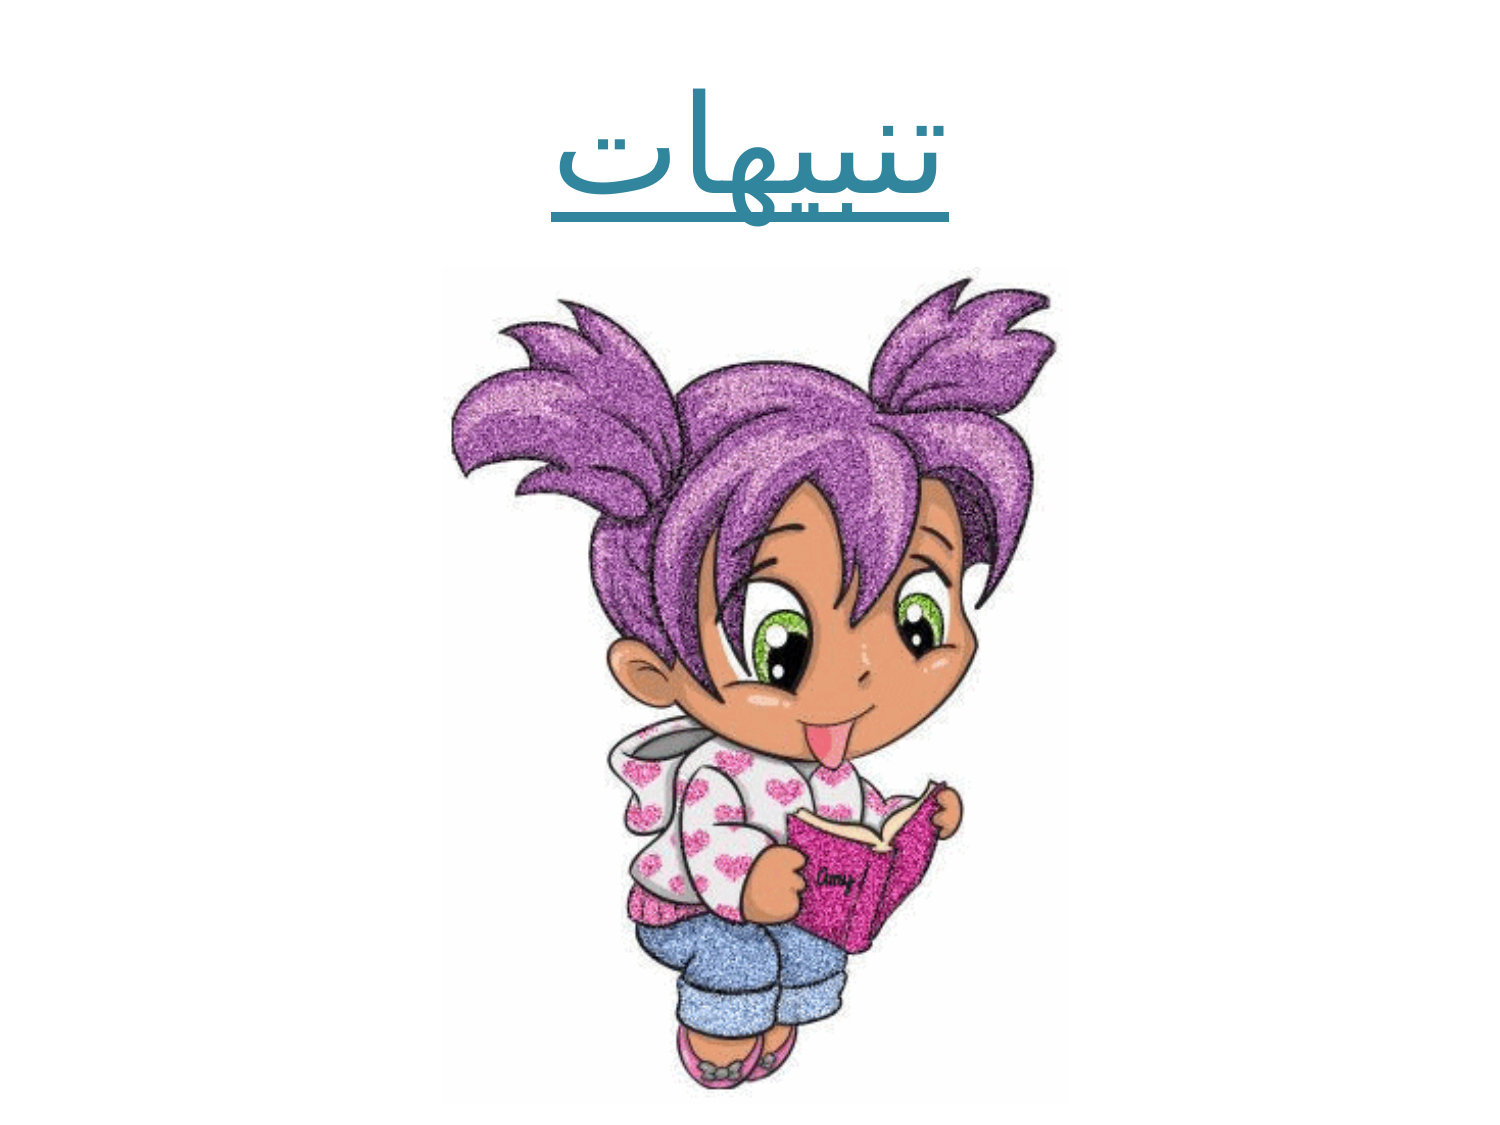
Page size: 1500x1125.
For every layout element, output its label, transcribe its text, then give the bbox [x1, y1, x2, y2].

picture [442, 266, 1070, 1104]
title تنبيهات [75, 45, 1425, 233]
